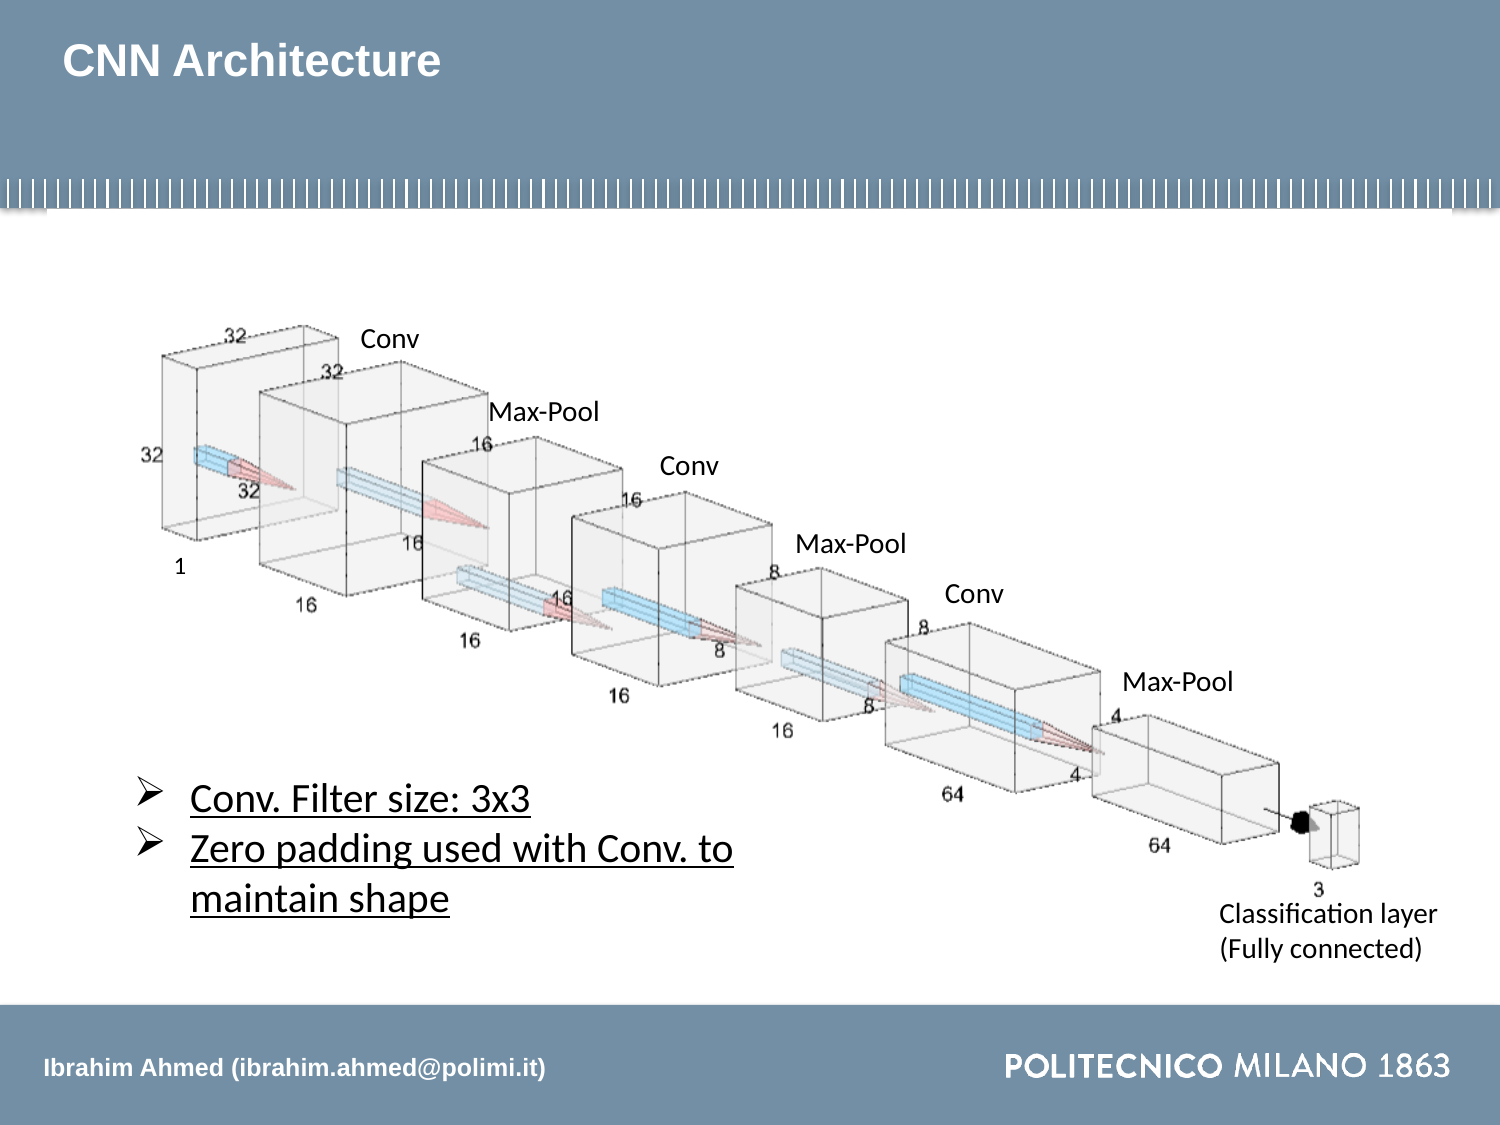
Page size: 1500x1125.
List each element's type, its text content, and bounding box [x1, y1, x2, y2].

picture [47, 209, 1453, 968]
title CNN Architecture [47, 22, 1455, 161]
picture [999, 1041, 1456, 1089]
